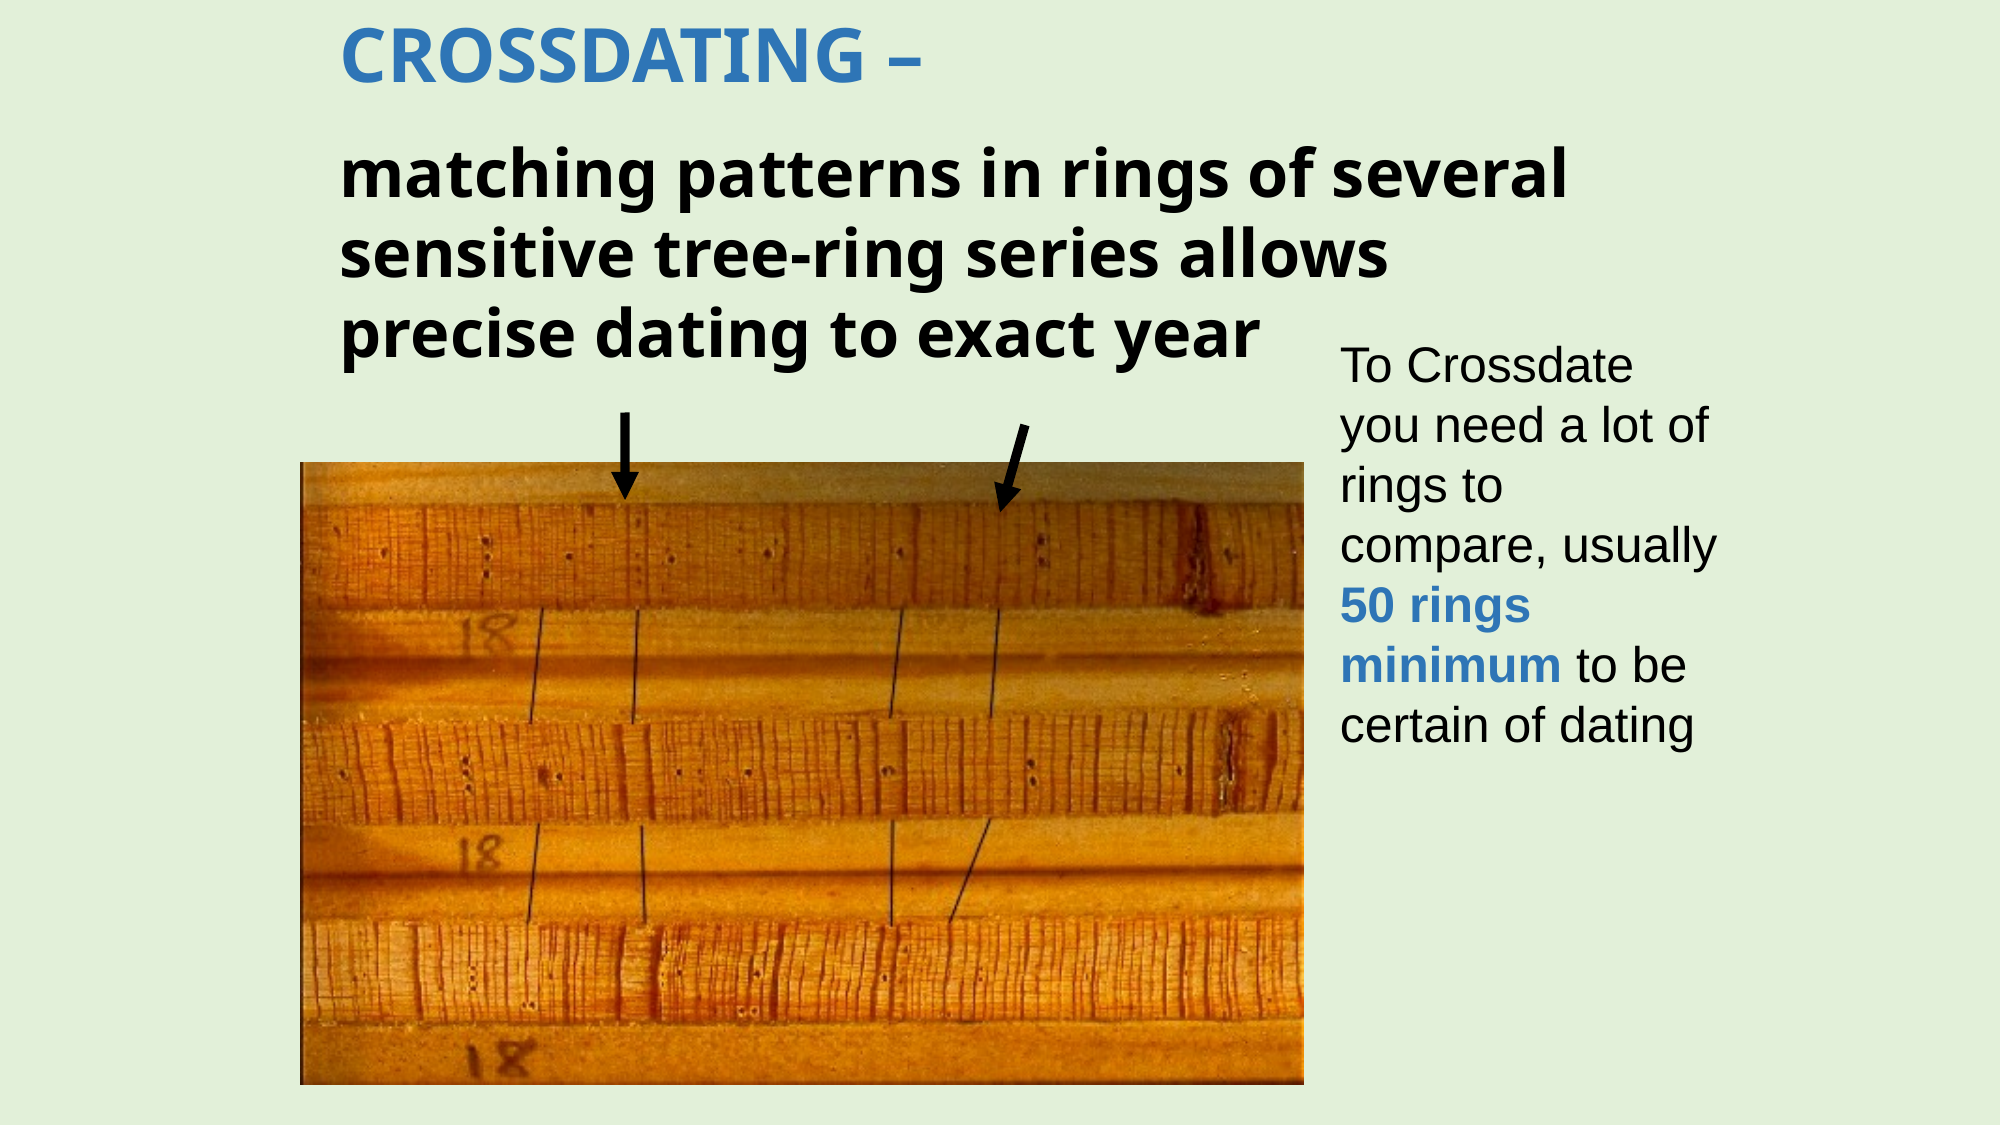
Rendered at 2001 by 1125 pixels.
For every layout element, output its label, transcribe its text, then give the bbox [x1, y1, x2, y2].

text_box CROSSDATING – matching patterns in rings of several sensitive tree-ring series allows precise dating to exact year [324, 0, 1600, 378]
picture [299, 462, 1304, 1085]
text_box To Crossdate you need a lot of rings to compare, usually 50 rings minimum to be certain of dating [1325, 324, 1738, 760]
